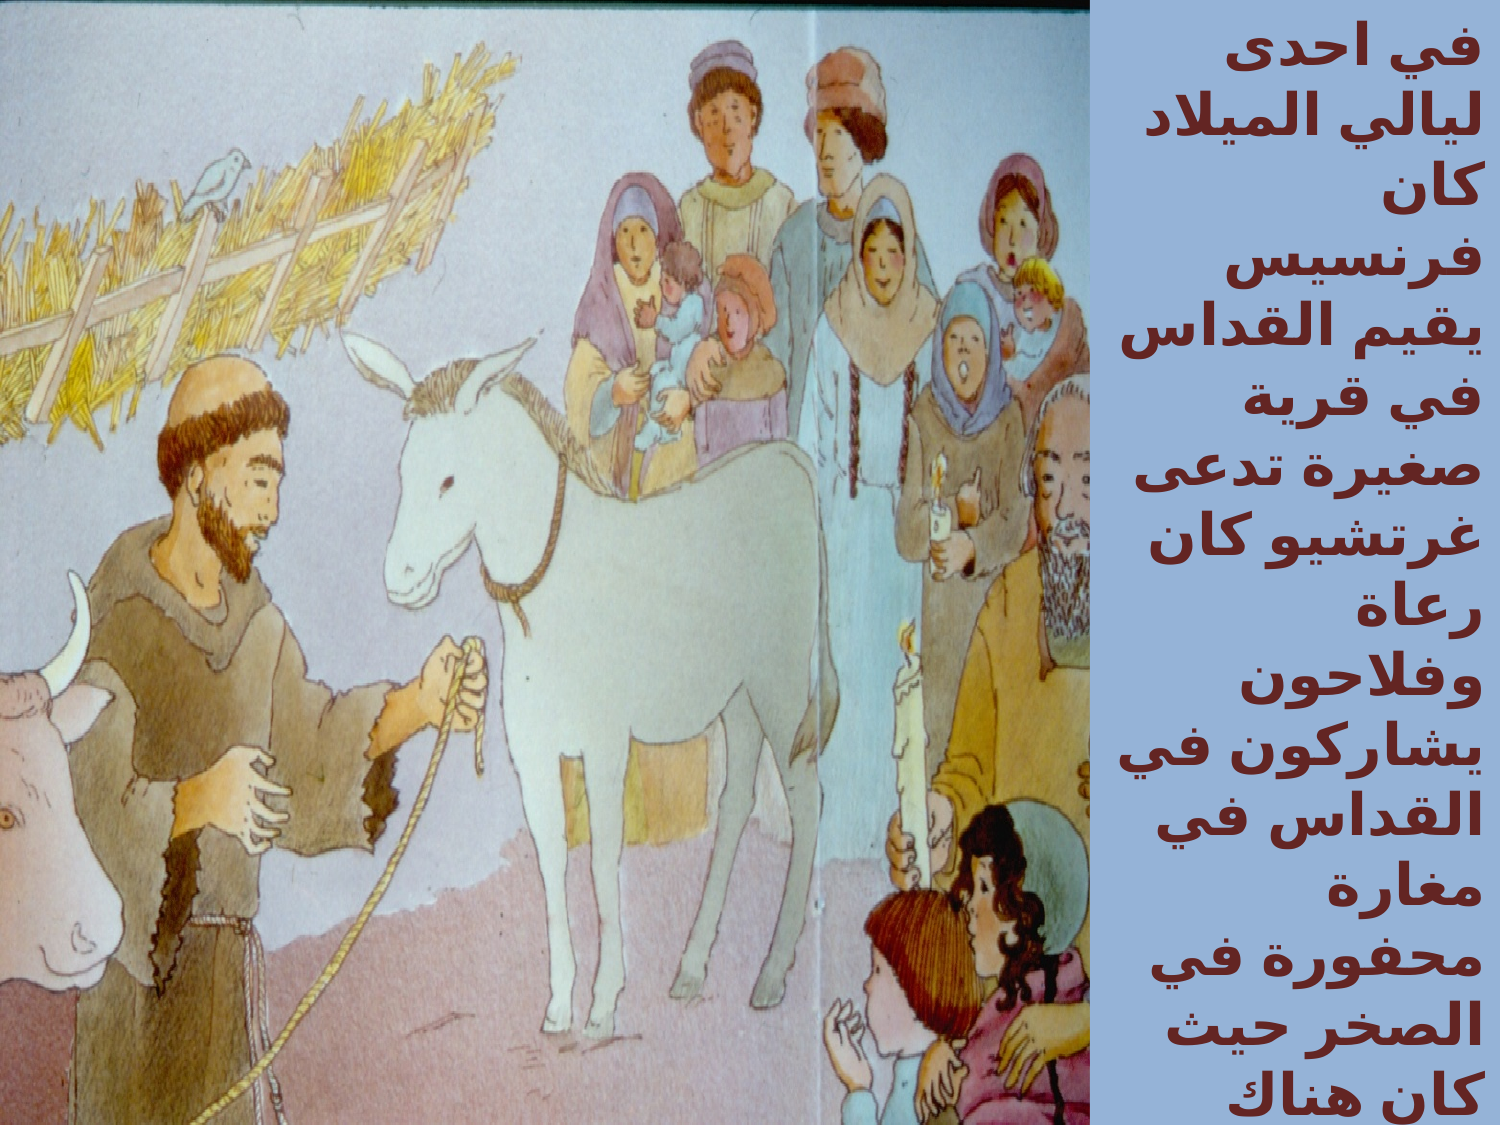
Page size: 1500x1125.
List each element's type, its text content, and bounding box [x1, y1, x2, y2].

text_box في احدى ليالي الميلاد كان فرنسيس يقيم القداس في قرية صغيرة تدعى غرتشيو كان رعاة وفلاحون يشاركون في القداس في مغارة محفورة في الصخر حيث كان هناك معلف وبقرة وحمار .. انها المغارة الأولى التي بناها الناس آنئذ لاحياء ذكرى ميلاد يسوع المتواضع منذ 2000 عام. [1092, 0, 1500, 1125]
picture [0, 0, 1091, 1125]
